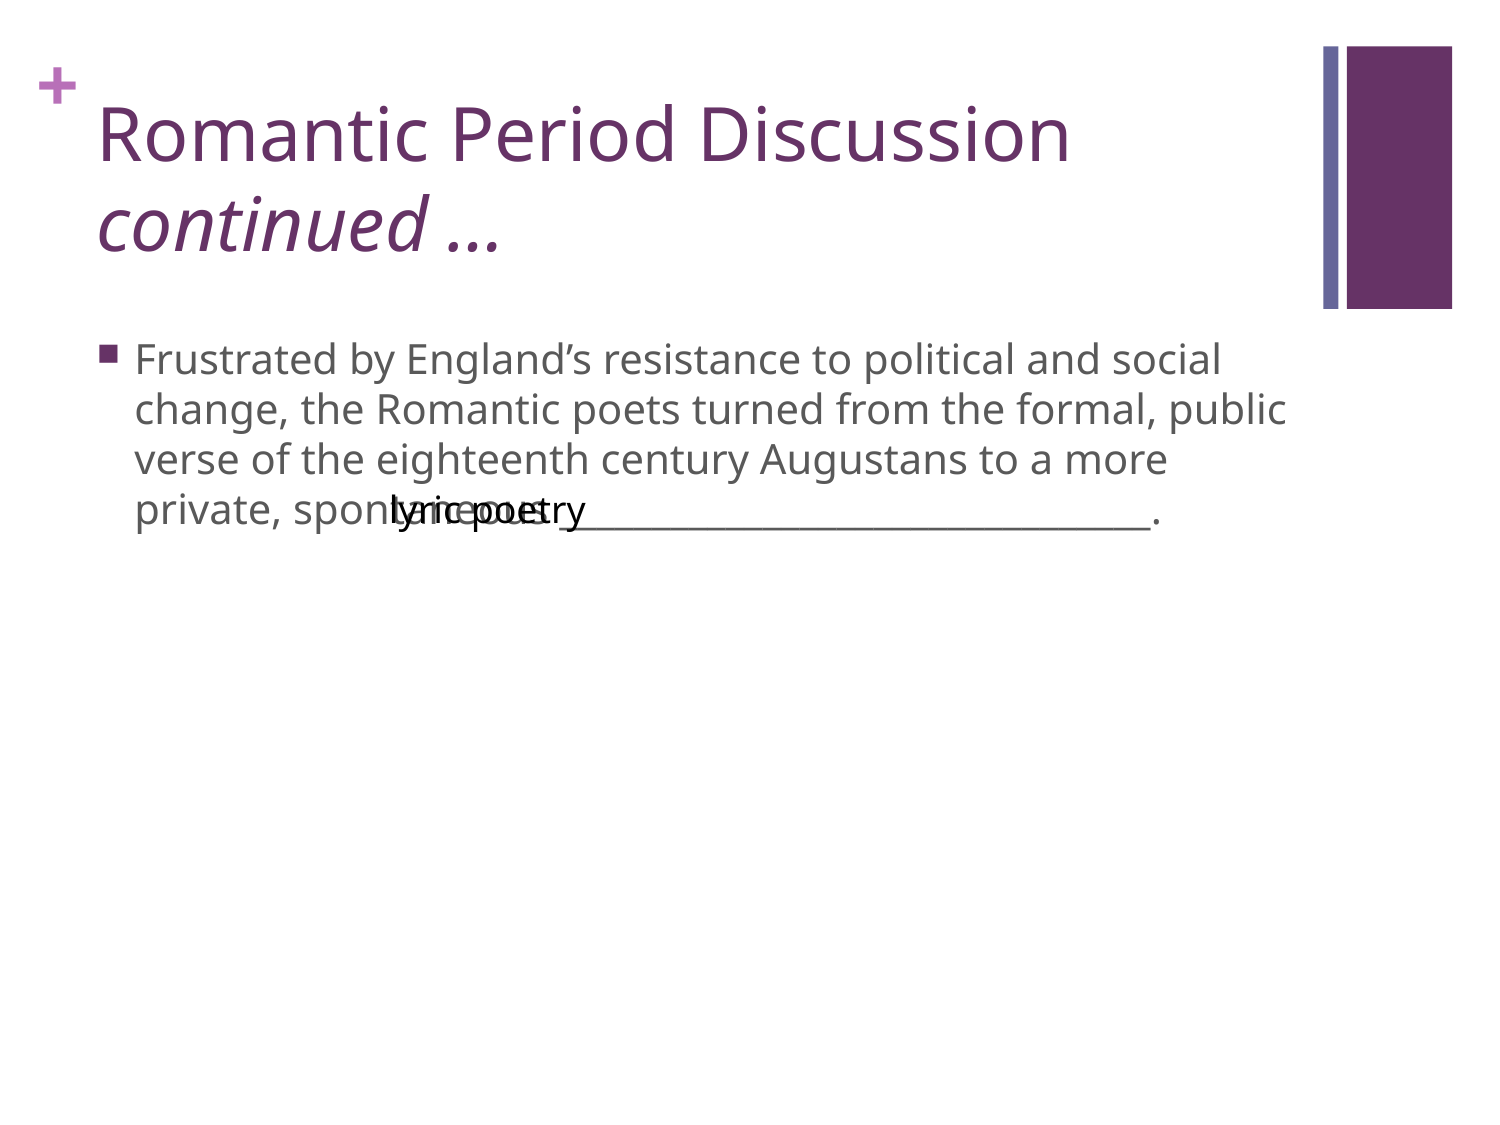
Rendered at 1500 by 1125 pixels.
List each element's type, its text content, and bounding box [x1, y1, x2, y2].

list Frustrated by England’s resistance to political and social change, the Romantic poets turned from the formal, public verse of the eighteenth century Augustans to a more private, spontaneous ________________________________. [81, 324, 1322, 1005]
title Romantic Period Discussion continued … [81, 79, 1322, 263]
text_box lyric poetry [374, 478, 995, 538]
